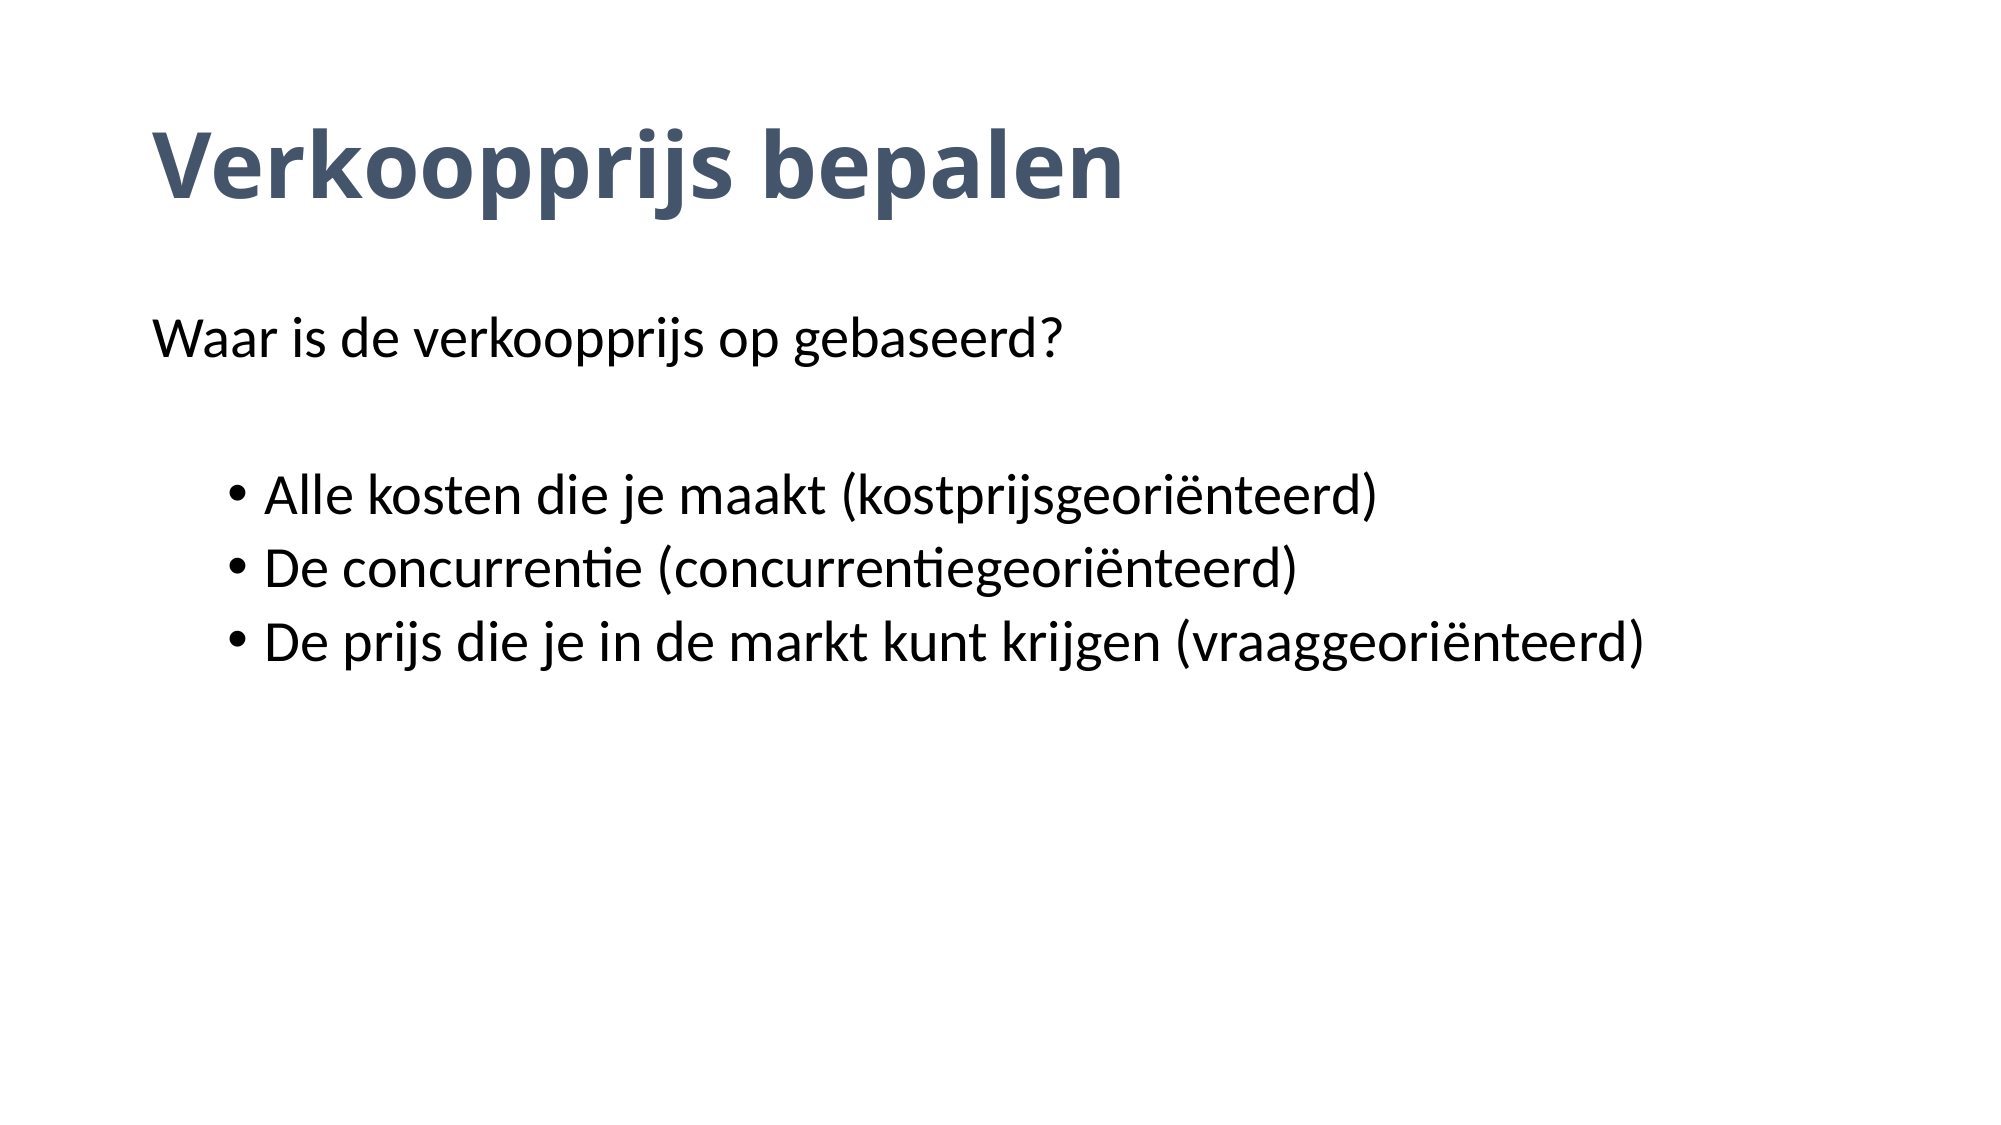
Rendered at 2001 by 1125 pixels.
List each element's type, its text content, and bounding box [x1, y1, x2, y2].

title Verkoopprijs bepalen [137, 59, 1863, 278]
list Waar is de verkoopprijs op gebaseerd? Alle kosten die je maakt (kostprijsgeoriënteerd) De concurrentie (concurrentiegeoriënteerd) De prijs die je in de markt kunt krijgen (vraaggeoriënteerd) [137, 299, 1863, 1014]
